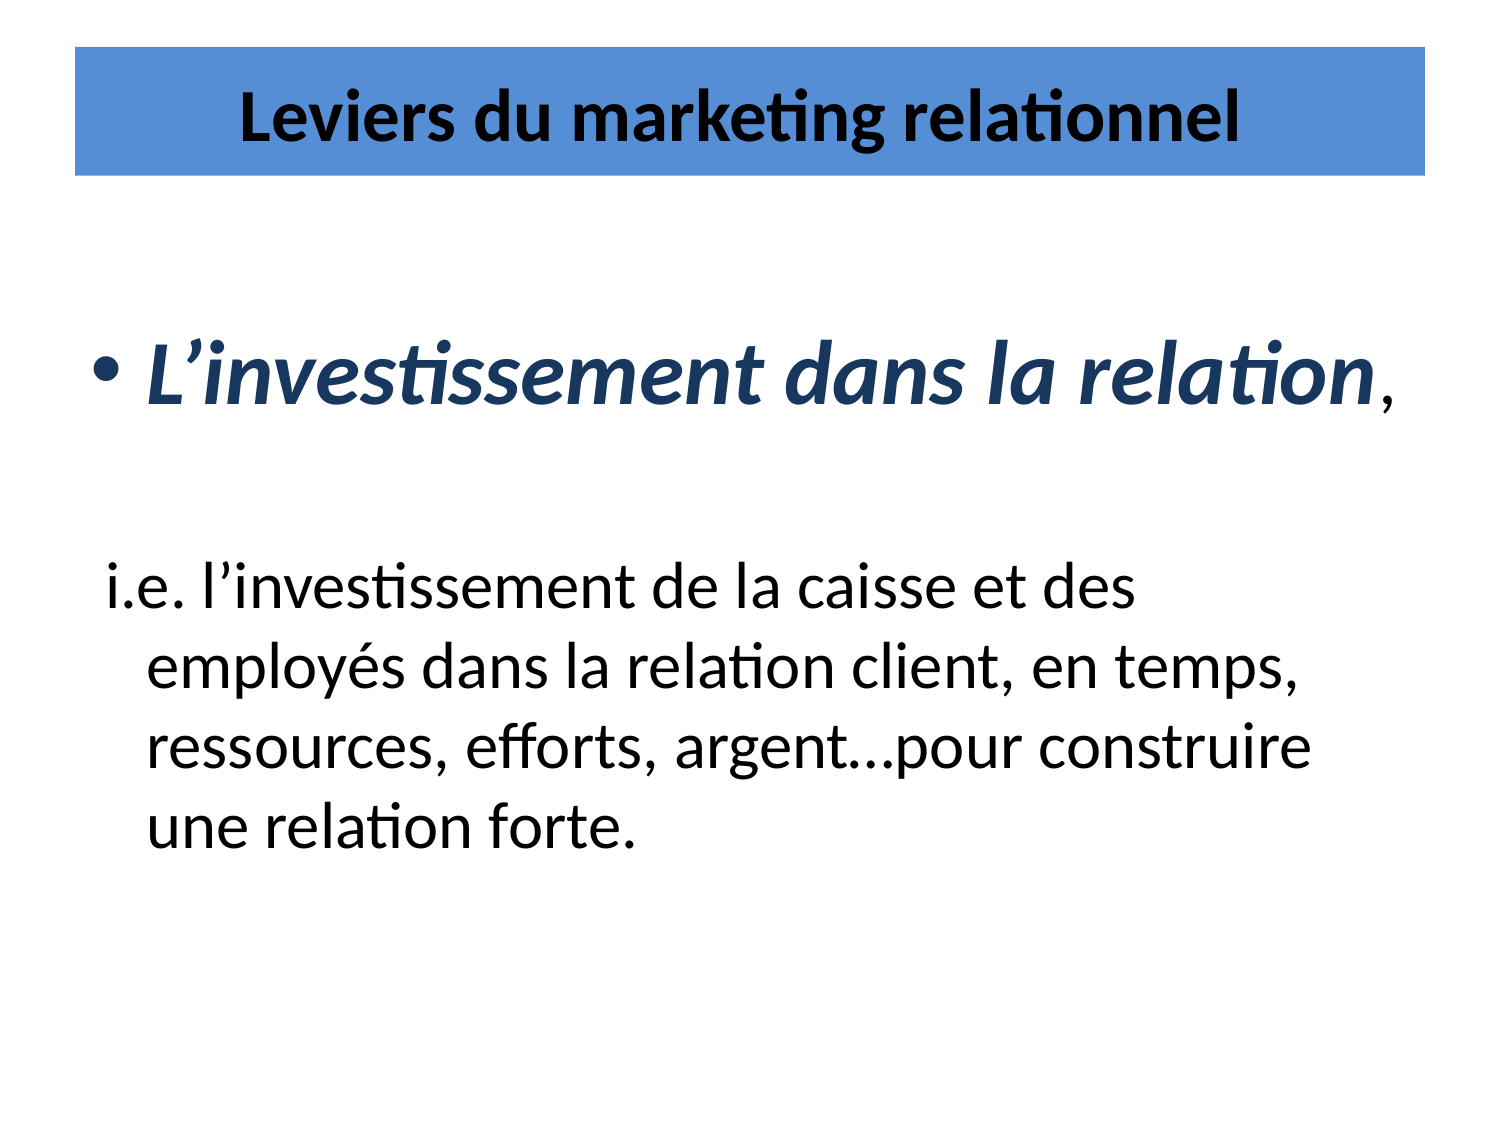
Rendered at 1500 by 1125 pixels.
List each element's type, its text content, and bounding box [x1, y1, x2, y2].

list L’investissement dans la relation, i.e. l’investissement de la caisse et des employés dans la relation client, en temps, ressources, efforts, argent…pour construire une relation forte. [75, 187, 1425, 914]
title Leviers du marketing relationnel [75, 46, 1425, 176]
